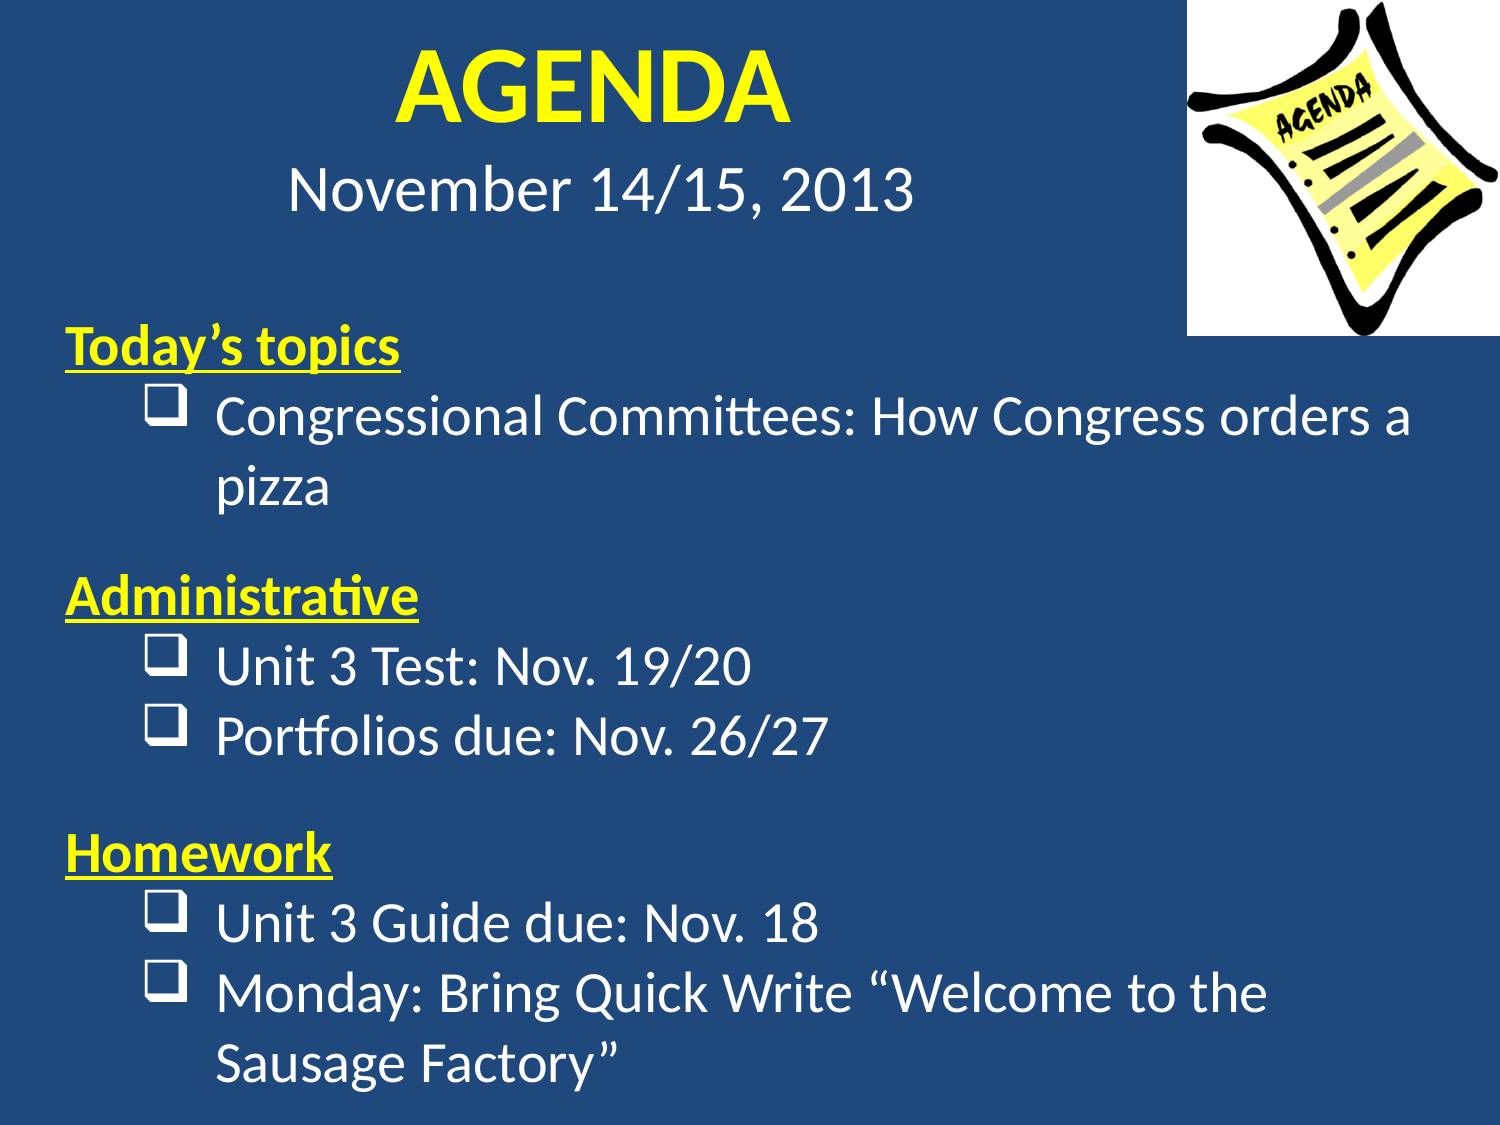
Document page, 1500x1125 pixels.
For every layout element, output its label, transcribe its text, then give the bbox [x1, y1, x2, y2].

picture [1187, 0, 1500, 336]
subtitle Today’s topics Congressional Committees: How Congress orders a pizza Administrative Unit 3 Test: Nov. 19/20 Portfolios due: Nov. 26/27 Homework Unit 3 Guide due: Nov. 18 Monday: Bring Quick Write “Welcome to the Sausage Factory” [50, 299, 1450, 1088]
title AGENDA November 14/15, 2013 [0, 0, 1185, 238]
